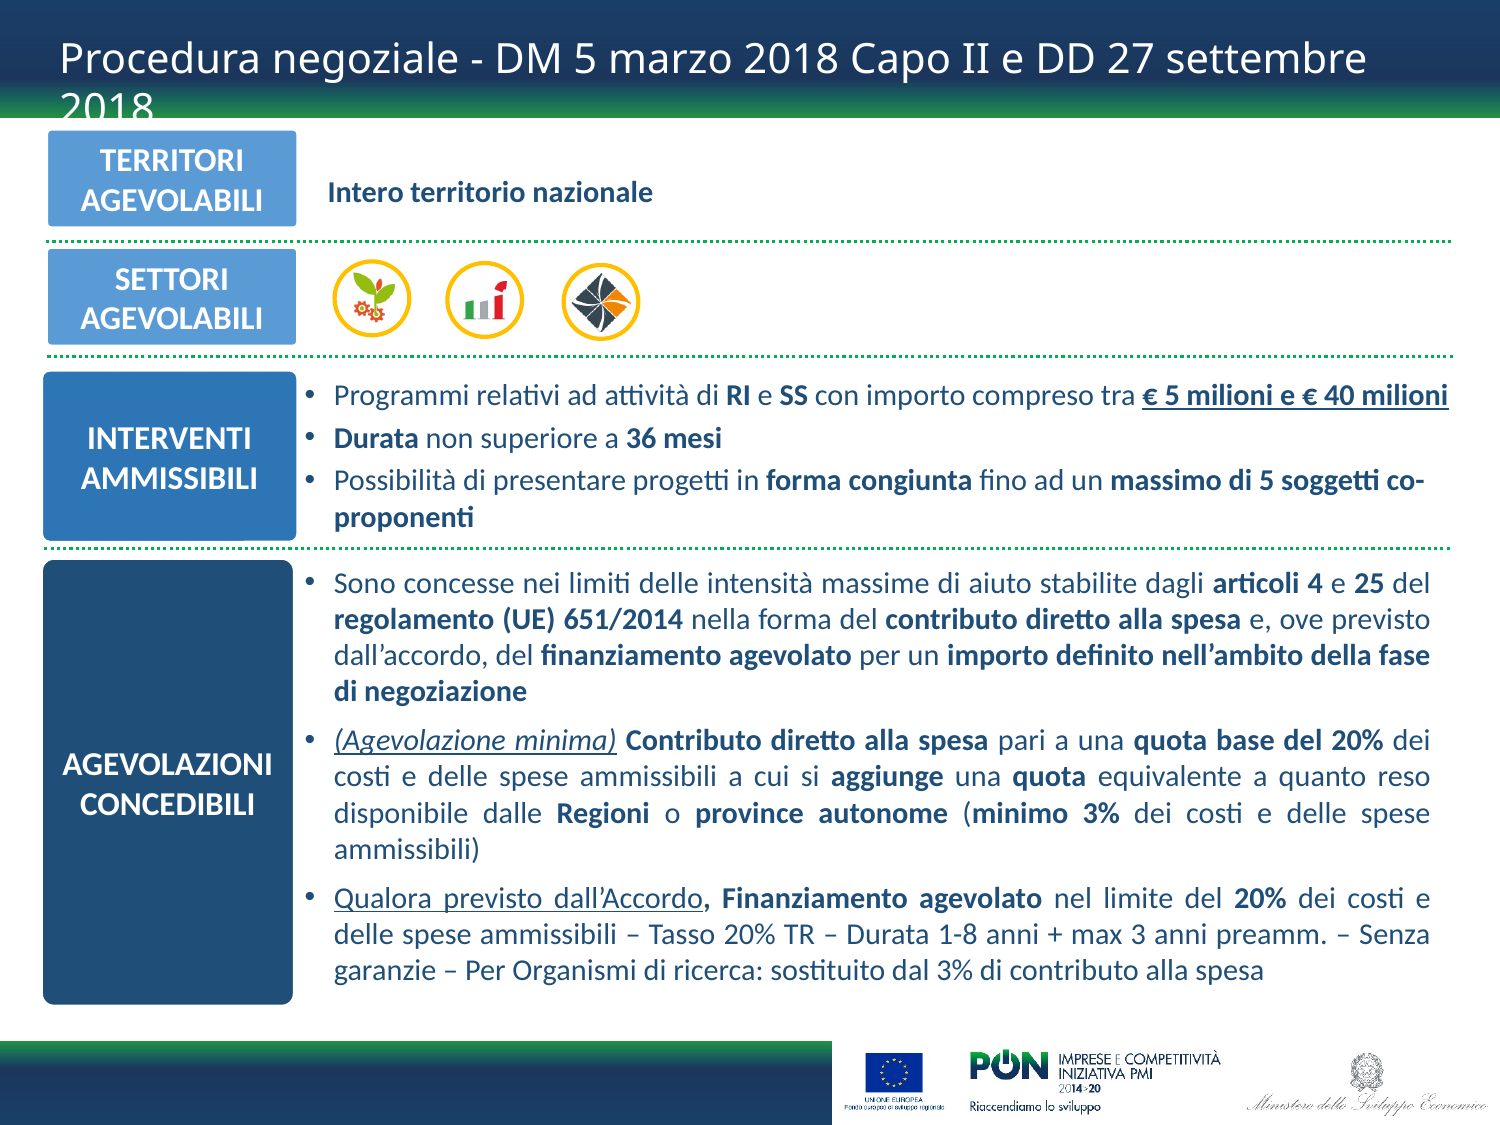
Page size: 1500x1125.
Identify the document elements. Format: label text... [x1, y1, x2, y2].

text_box [107, 541, 372, 546]
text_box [334, 261, 410, 336]
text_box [447, 262, 523, 338]
text_box SETTORI AGEVOLABILI [43, 247, 301, 349]
text_box Intero territorio nazionale [301, 190, 1420, 216]
text_box INTERVENTI AMMISSIBILI [38, 367, 301, 545]
text_box Sono concesse nei limiti delle intensità massime di aiuto stabilite dagli articoli 4 e 25 del regolamento (UE) 651/2014 nella forma del contributo diretto alla spesa e, ove previsto dall’accordo, del finanziamento agevolato per un importo definito nell’ambito della fase di negoziazione (Agevolazione minima) Contributo diretto alla spesa pari a una quota base del 20% dei costi e delle spese ammissibili a cui si aggiunge una quota equivalente a quanto reso disponibile dalle Regioni o province autonome (minimo 3% dei costi e delle spese ammissibili) Qualora previsto dall’Accordo, Finanziamento agevolato nel limite del 20% dei costi e delle spese ammissibili – Tasso 20% TR – Durata 1-8 anni + max 3 anni preamm. – Senza garanzie – Per Organismi di ricerca: sostituito dal 3% di contributo alla spesa [290, 557, 1446, 995]
picture [0, 0, 1500, 118]
text_box TERRITORI AGEVOLABILI [43, 173, 301, 231]
text_box Programmi relativi ad attività di RI e SS con importo compreso tra € 5 milioni e € 40 milioni Durata non superiore a 36 mesi Possibilità di presentare progetti in forma congiunta fino ad un massimo di 5 soggetti co-proponenti [296, 368, 1467, 541]
text_box AGEVOLAZIONI CONCEDIBILI [38, 557, 298, 1009]
text_box Procedura negoziale - DM 5 marzo 2018 Capo II e DD 27 settembre 2018 [44, 126, 1473, 190]
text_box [563, 264, 639, 340]
picture [0, 1039, 1500, 1125]
